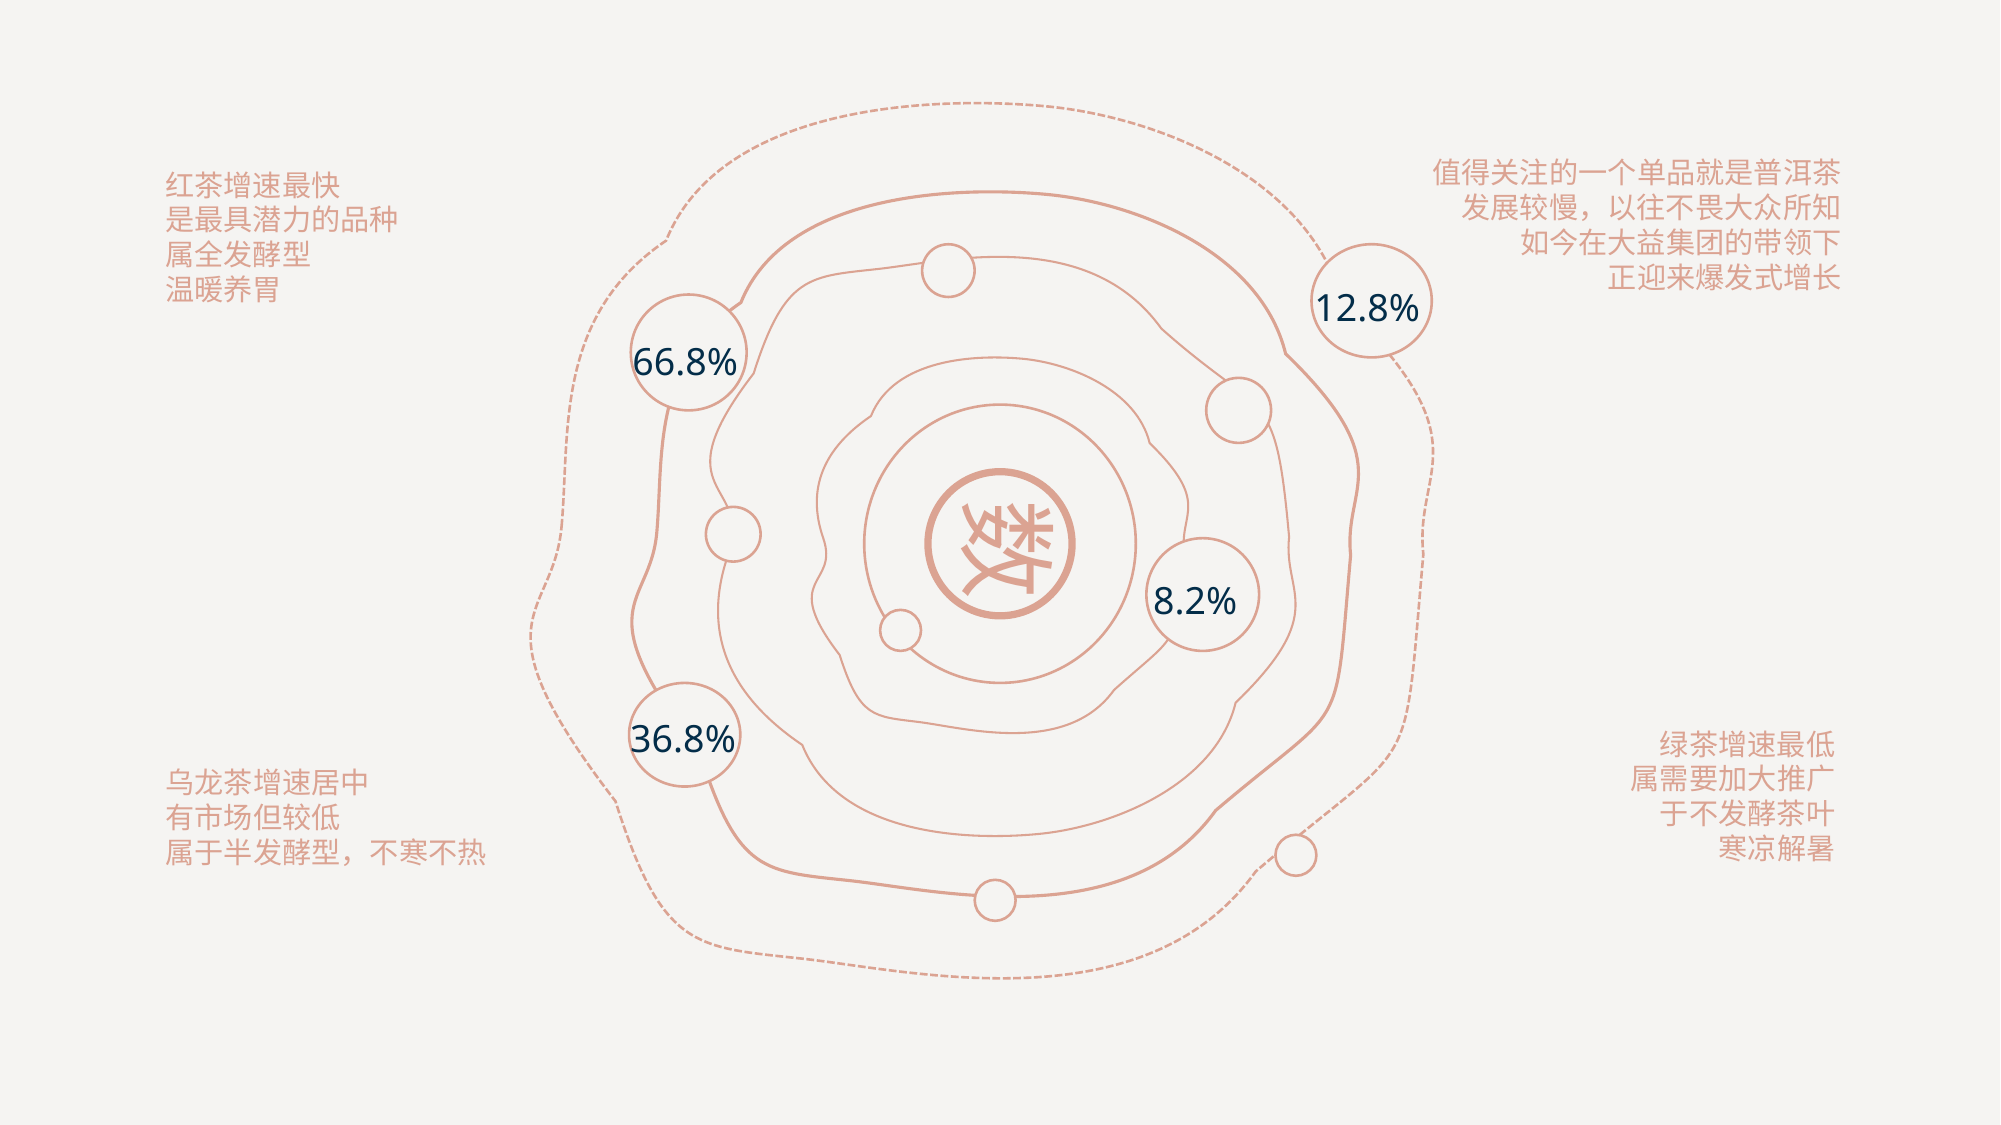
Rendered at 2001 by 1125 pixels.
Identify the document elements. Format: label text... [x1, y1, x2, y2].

text_box [973, 878, 1017, 922]
text_box [704, 505, 762, 563]
text_box [921, 243, 976, 299]
text_box [1157, 630, 1248, 652]
text_box 乌龙茶增速居中 有市场但较低 属于半发酵型，不寒不热 [150, 756, 503, 877]
text_box [1151, 537, 1261, 623]
text_box 12.8% [1299, 302, 1435, 337]
text_box [529, 102, 1435, 980]
text_box 绿茶增速最低 属需要加大推广 于不发酵茶叶 寒凉解暑 [1615, 718, 1851, 873]
text_box 66.8% [617, 330, 753, 391]
text_box [636, 681, 733, 707]
text_box [1274, 833, 1318, 877]
text_box [644, 391, 734, 412]
text_box [640, 768, 729, 788]
text_box 红茶增速最快 是最具潜力的品种 属全发酵型 温暖养胃 [150, 159, 415, 314]
text_box 值得关注的一个单品就是普洱茶 发展较慢，以往不畏大众所知 如今在大益集团的带领下 正迎来爆发式增长 [1265, 147, 1857, 302]
text_box 8.2% [1138, 569, 1253, 630]
text_box [1205, 376, 1273, 444]
text_box [634, 293, 744, 330]
text_box [879, 608, 923, 652]
text_box 数 [925, 484, 1078, 602]
text_box [1324, 337, 1420, 359]
text_box 36.8% [615, 707, 751, 768]
